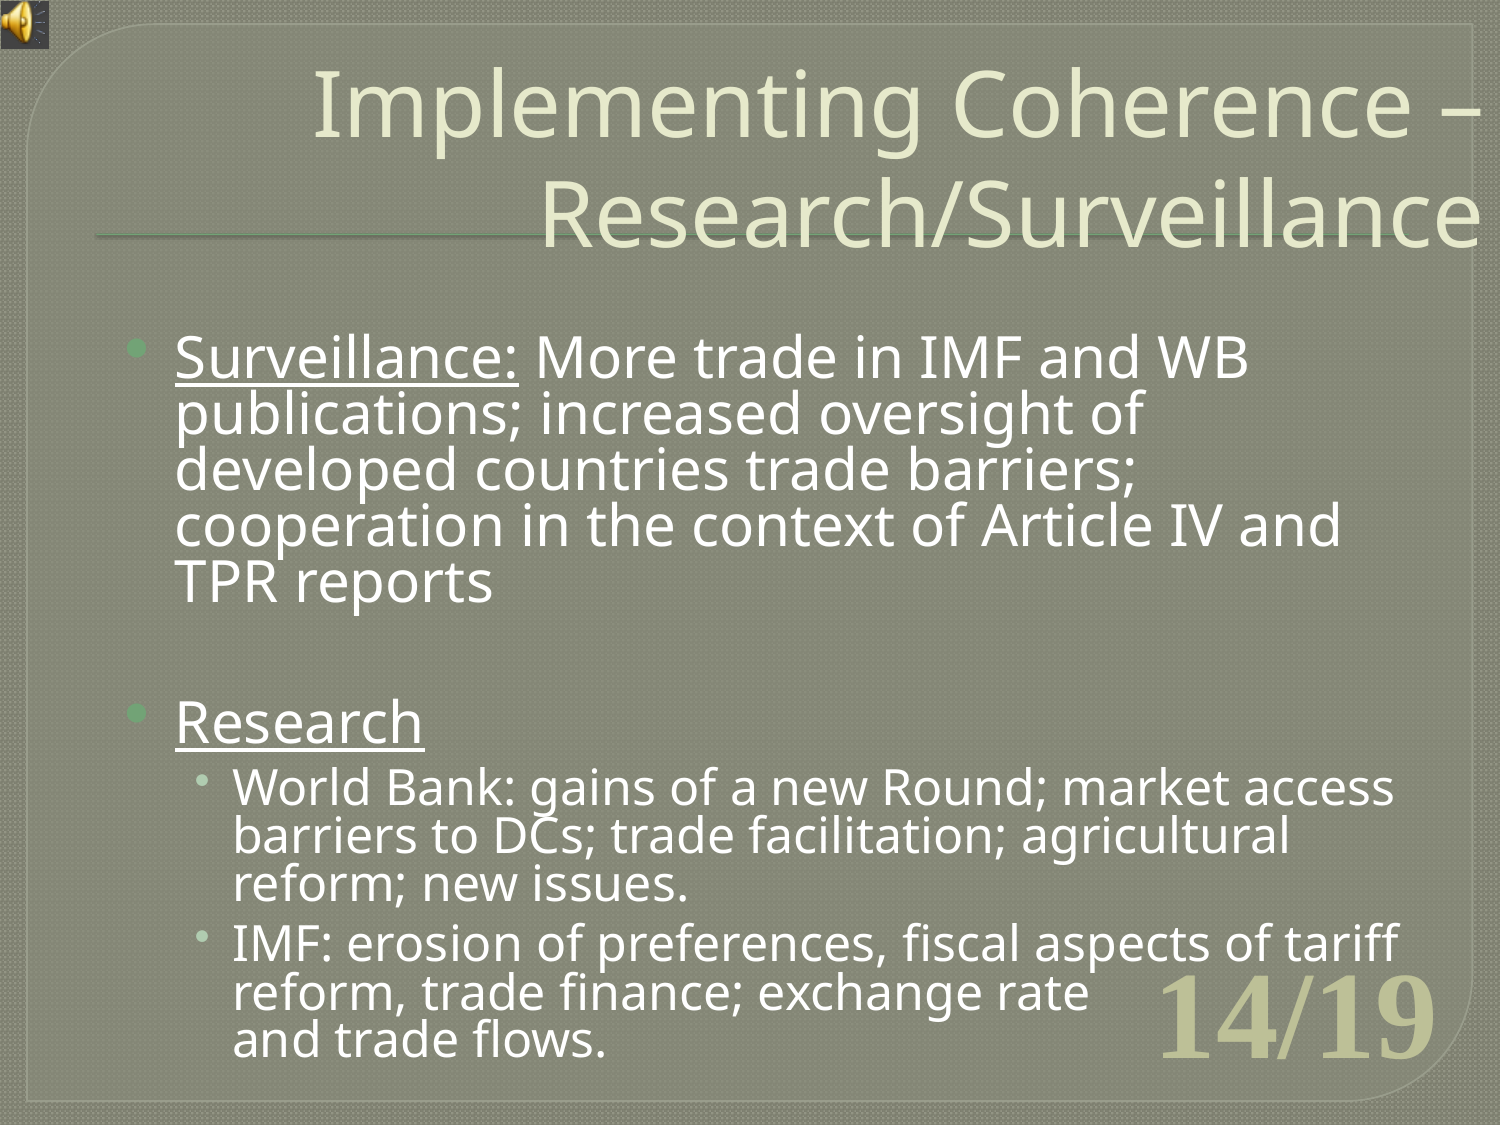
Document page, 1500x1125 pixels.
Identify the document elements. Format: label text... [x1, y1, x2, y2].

picture [0, 0, 51, 51]
list Surveillance: More trade in IMF and WB publications; increased oversight of developed countries trade barriers; cooperation in the context of Article IV and TPR reports Research World Bank: gains of a new Round; market access barriers to DCs; trade facilitation; agricultural reform; new issues. IMF: erosion of preferences, fiscal aspects of tariff reform, trade finance; exchange rate and trade flows. [112, 326, 1425, 1125]
title Implementing Coherence – Research/Surveillance [29, 37, 1500, 274]
text_box 14/19 [902, 937, 1454, 1095]
